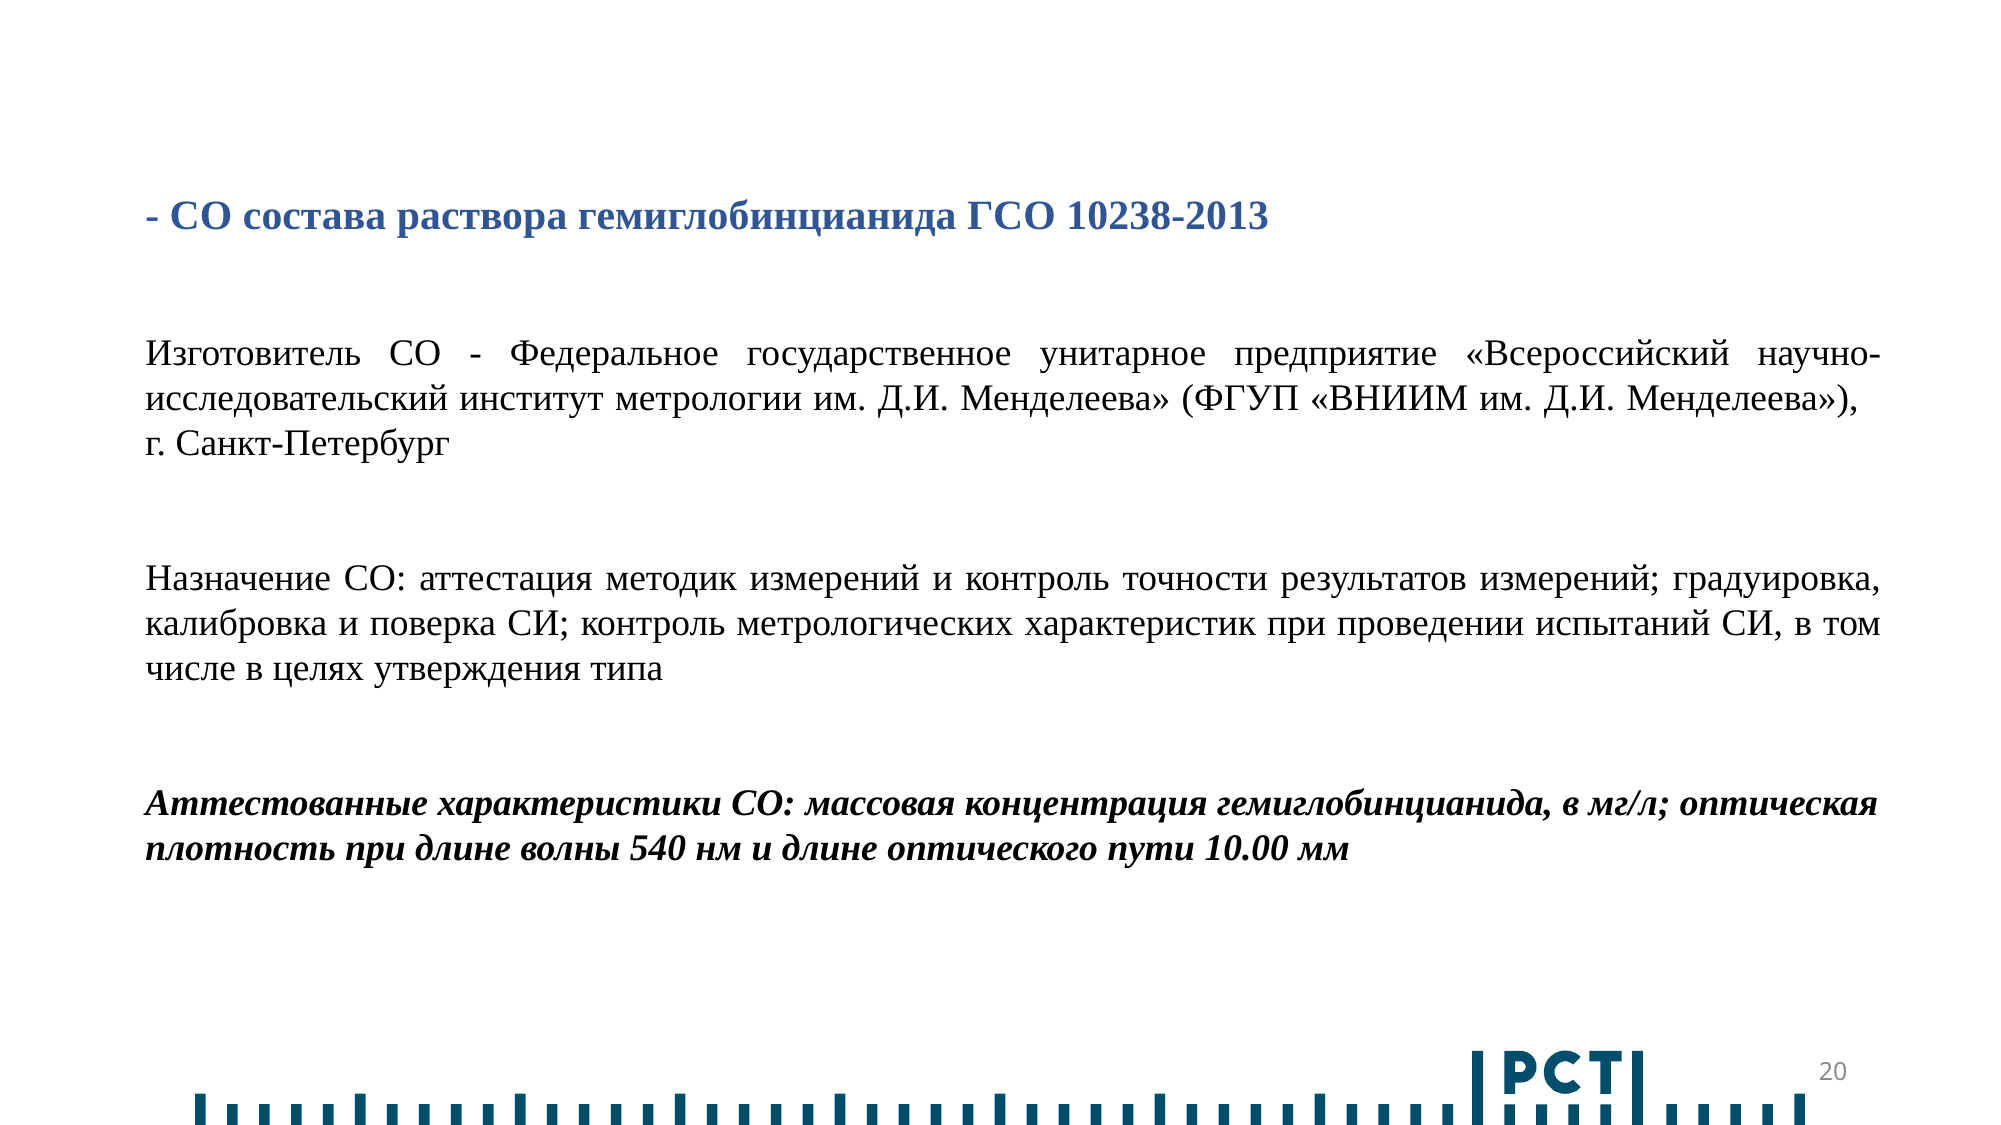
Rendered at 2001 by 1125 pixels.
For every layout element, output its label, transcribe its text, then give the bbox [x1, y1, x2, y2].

slide_number 20 [1412, 1042, 1863, 1103]
text_box - СО состава раствора гемиглобинцианида ГСО 10238-2013 Изготовитель СО - Федеральное государственное унитарное предприятие «Всероссийский научно-исследовательский институт метрологии им. Д.И. Менделеева» (ФГУП «ВНИИМ им. Д.И. Менделеева»), г. Санкт-Петербург Назначение СО: аттестация методик измерений и контроль точности результатов измерений; градуировка, калибровка и поверка СИ; контроль метрологических характеристик при проведении испытаний СИ, в том числе в целях утверждения типа Аттестованные характеристики СО: массовая концентрация гемиглобинцианида, в мг/л; оптическая плотность при длине волны 540 нм и длине оптического пути 10.00 мм [130, 179, 1898, 875]
